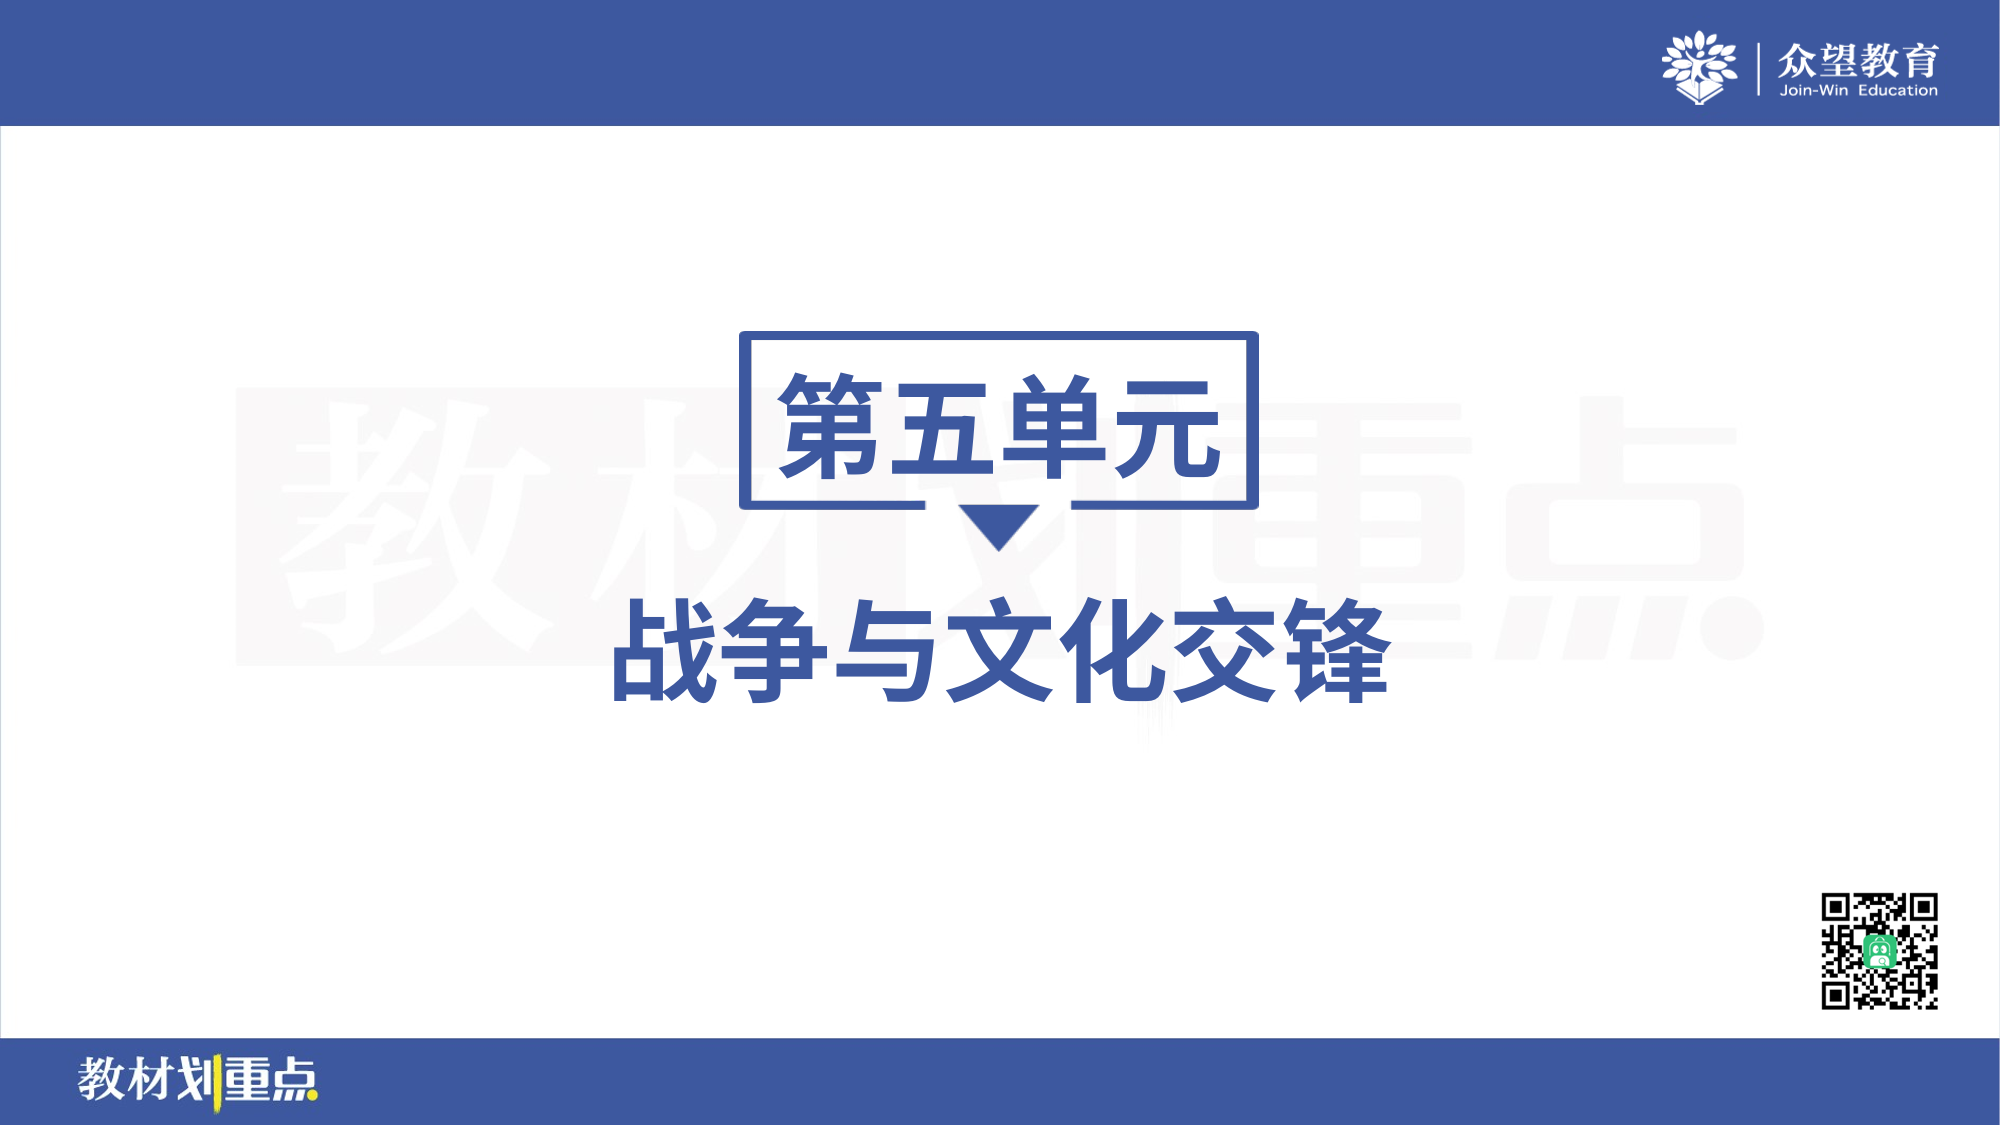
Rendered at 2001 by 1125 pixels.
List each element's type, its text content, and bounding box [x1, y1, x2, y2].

picture [0, 0, 2000, 1125]
text_box 战争与文化交锋 [199, 578, 1800, 927]
